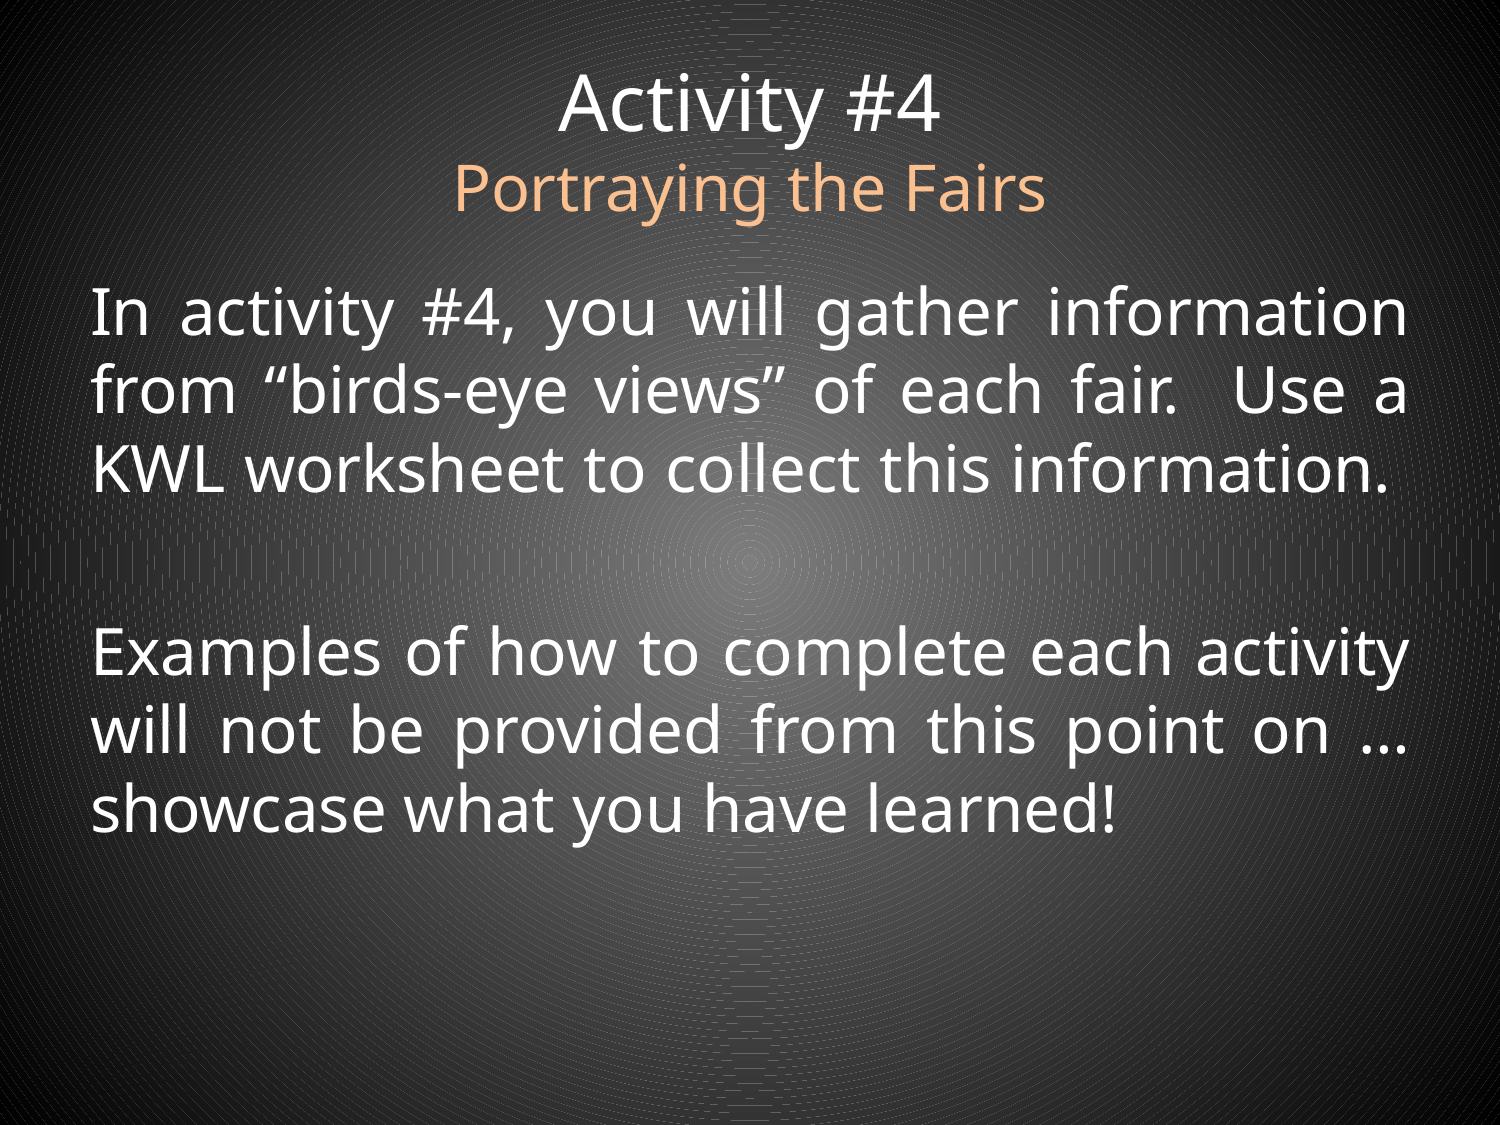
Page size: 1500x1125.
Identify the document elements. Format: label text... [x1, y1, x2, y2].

list In activity #4, you will gather information from “birds-eye views” of each fair. Use a KWL worksheet to collect this information. Examples of how to complete each activity will not be provided from this point on … showcase what you have learned! [75, 262, 1425, 1005]
title Activity #4 Portraying the Fairs [75, 45, 1425, 233]
